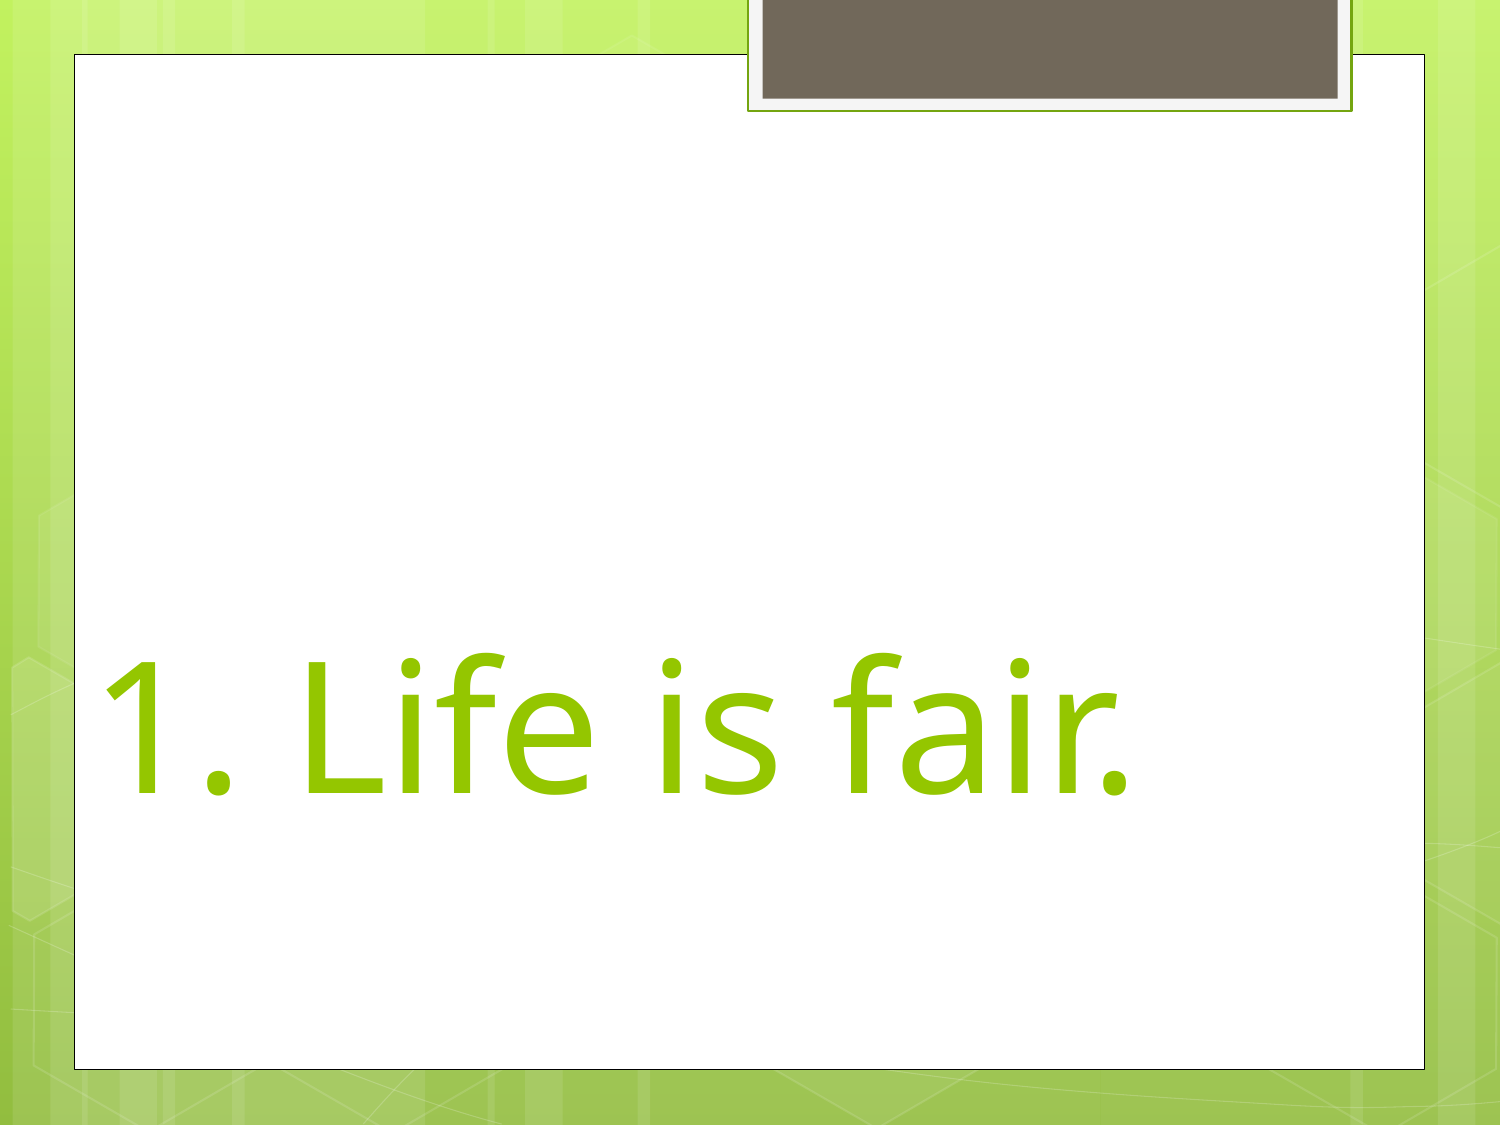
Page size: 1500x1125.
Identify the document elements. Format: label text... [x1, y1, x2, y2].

title 1. Life is fair. [75, 45, 1425, 838]
